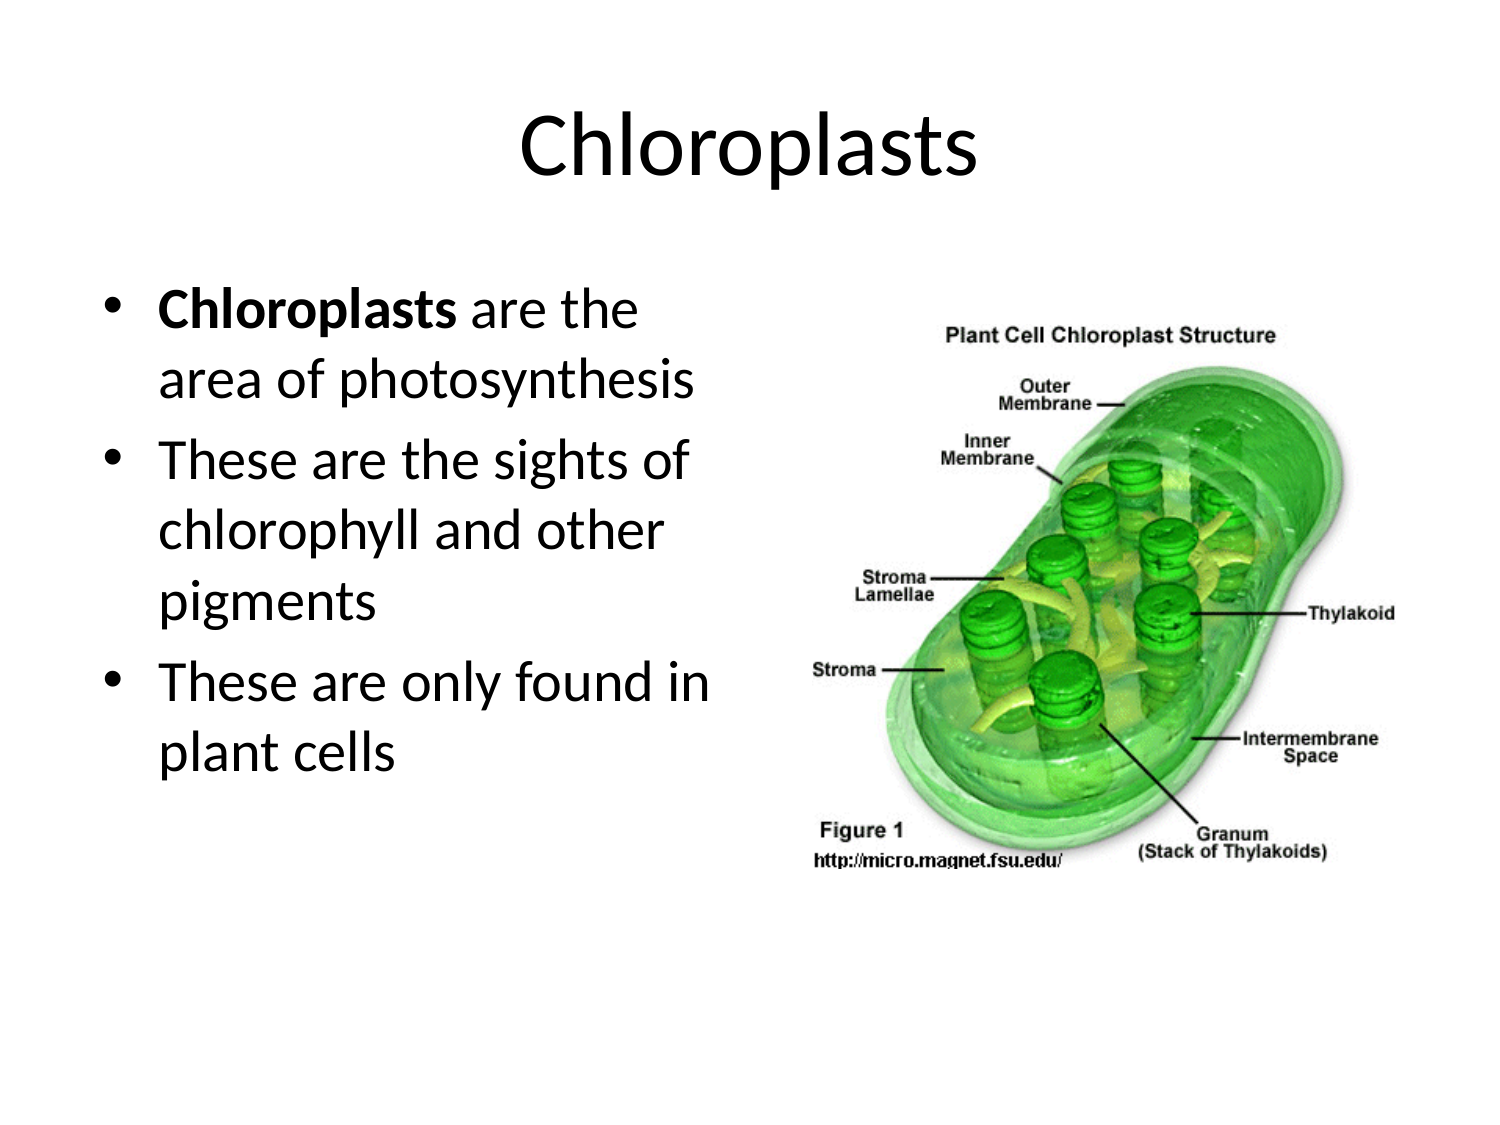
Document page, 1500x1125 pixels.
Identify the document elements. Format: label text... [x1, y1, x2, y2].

title Chloroplasts [75, 45, 1425, 233]
picture [812, 324, 1396, 869]
list Chloroplasts are the area of photosynthesis These are the sights of chlorophyll and other pigments These are only found in plant cells [87, 262, 750, 1005]
